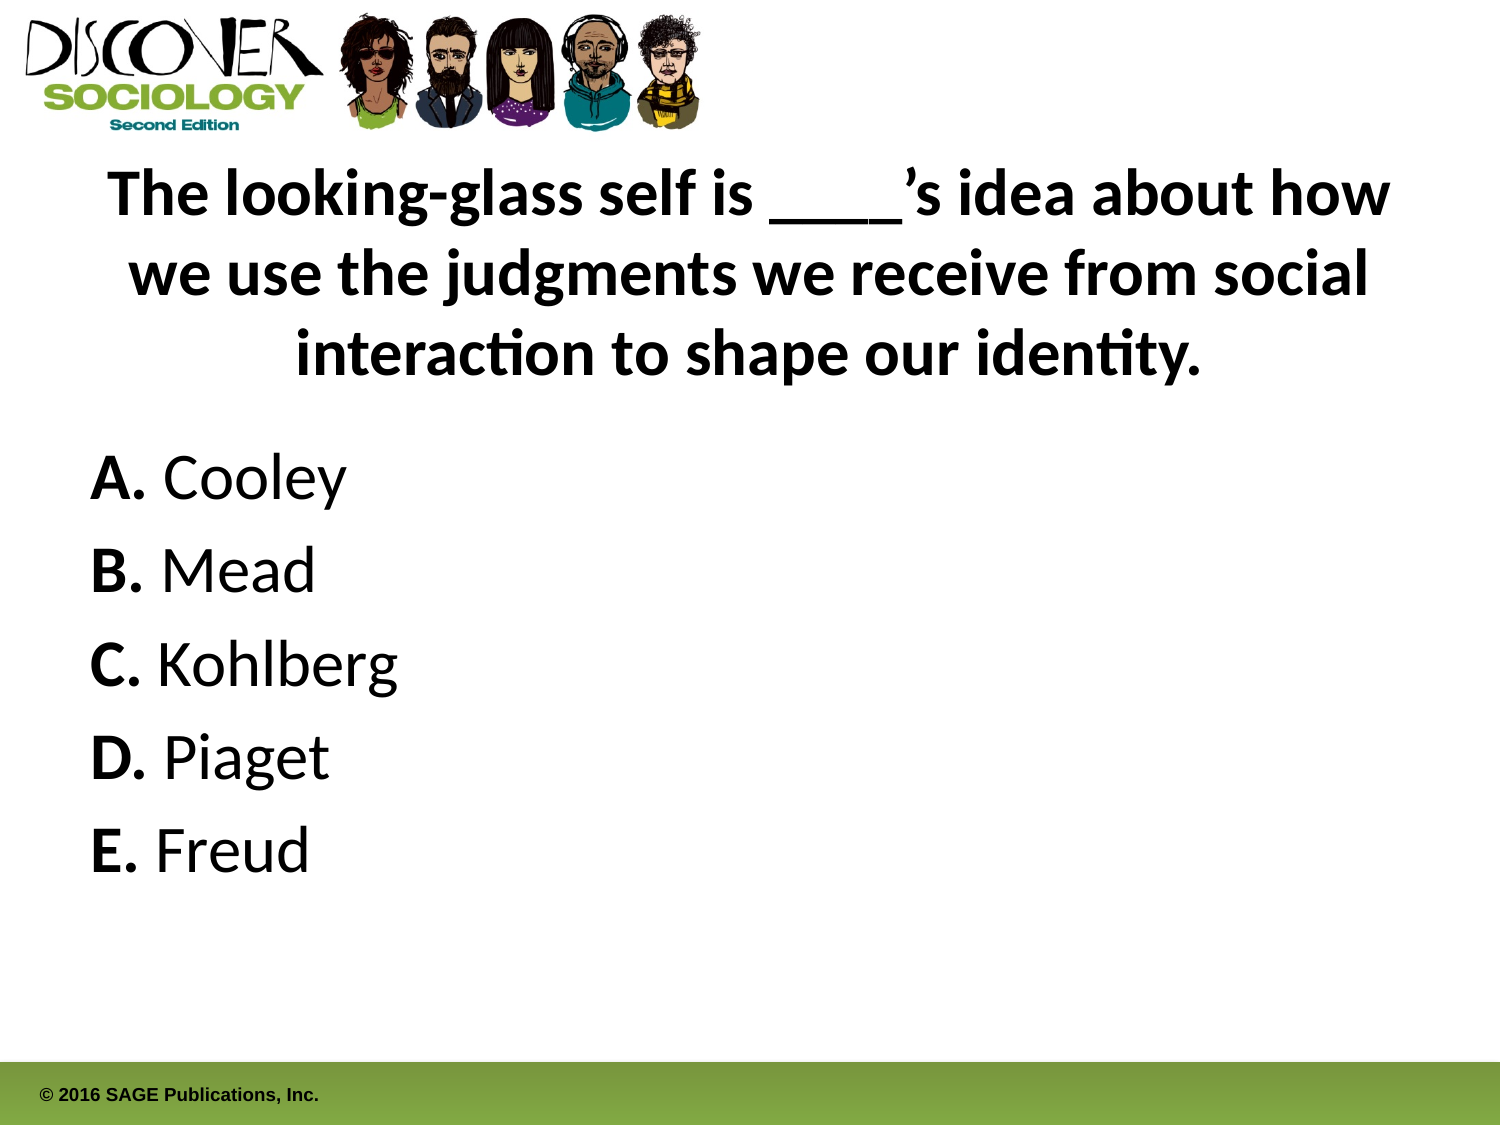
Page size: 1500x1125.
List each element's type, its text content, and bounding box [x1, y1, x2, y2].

title The looking-glass self is ____’s idea about how we use the judgments we receive from social interaction to shape our identity. [75, 174, 1425, 363]
picture [0, 0, 1500, 1062]
list A. Cooley B. Mead C. Kohlberg D. Piaget E. Freud [75, 425, 1425, 1125]
